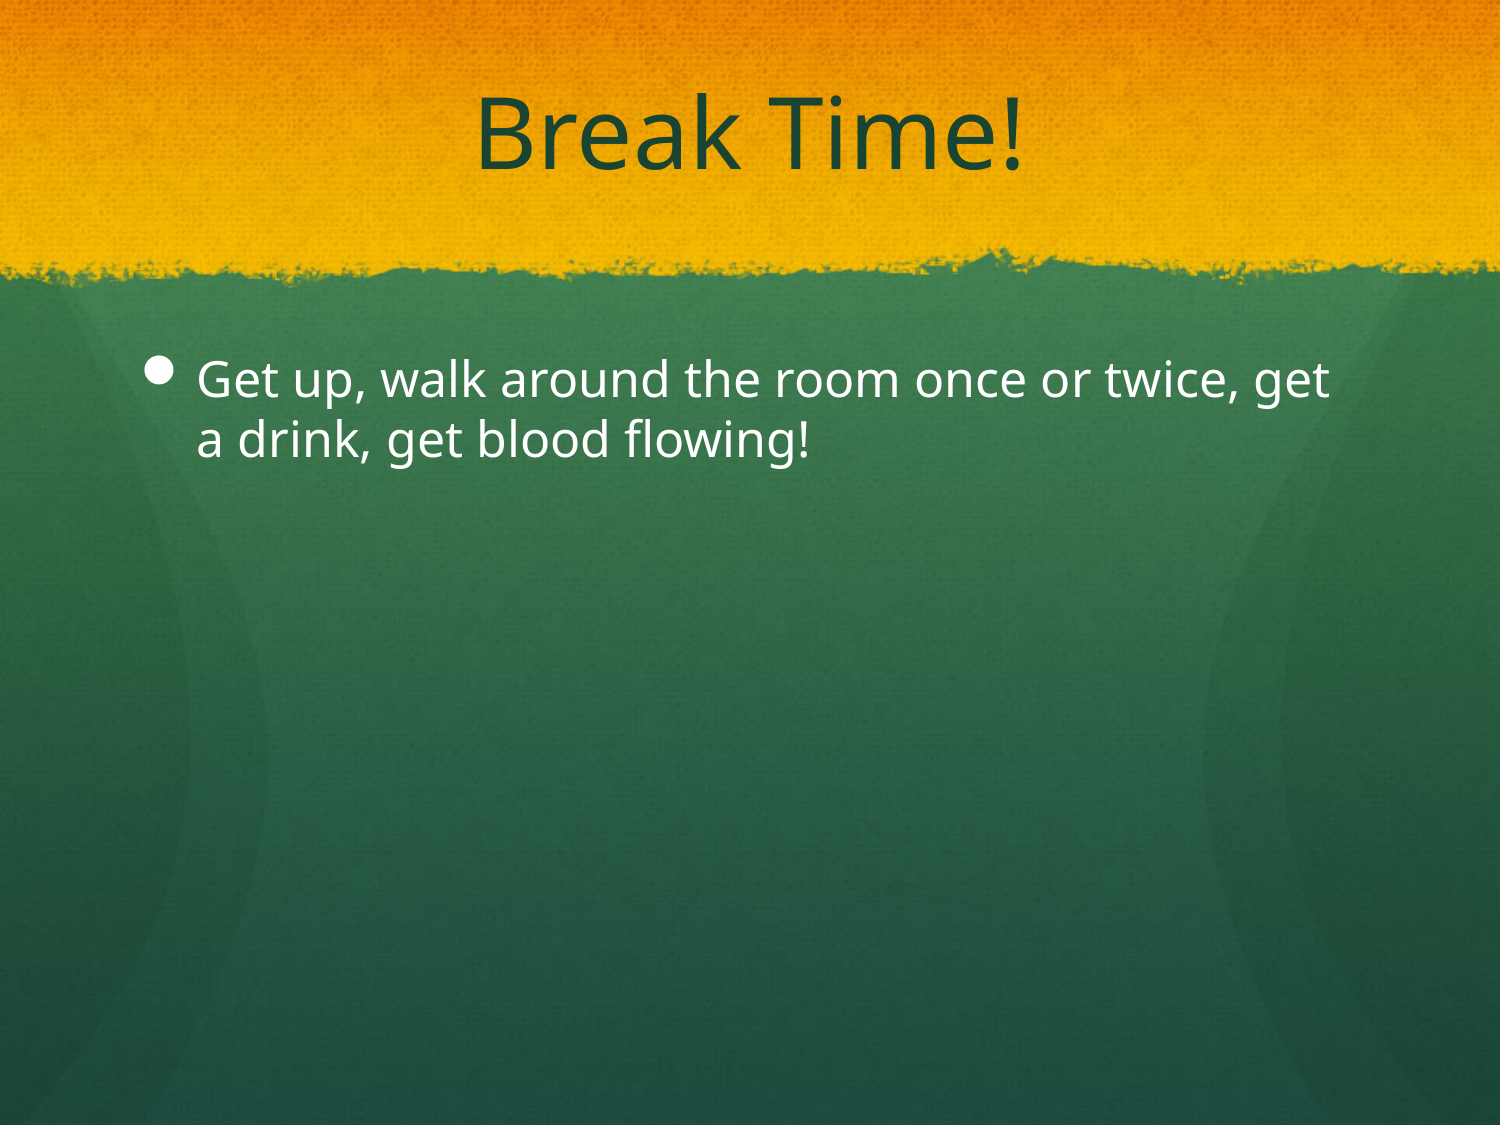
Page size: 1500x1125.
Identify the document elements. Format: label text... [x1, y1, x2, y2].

title Break Time! [125, 13, 1375, 246]
picture [0, 0, 1500, 1125]
list Get up, walk around the room once or twice, get a drink, get blood flowing! [125, 339, 1375, 1026]
